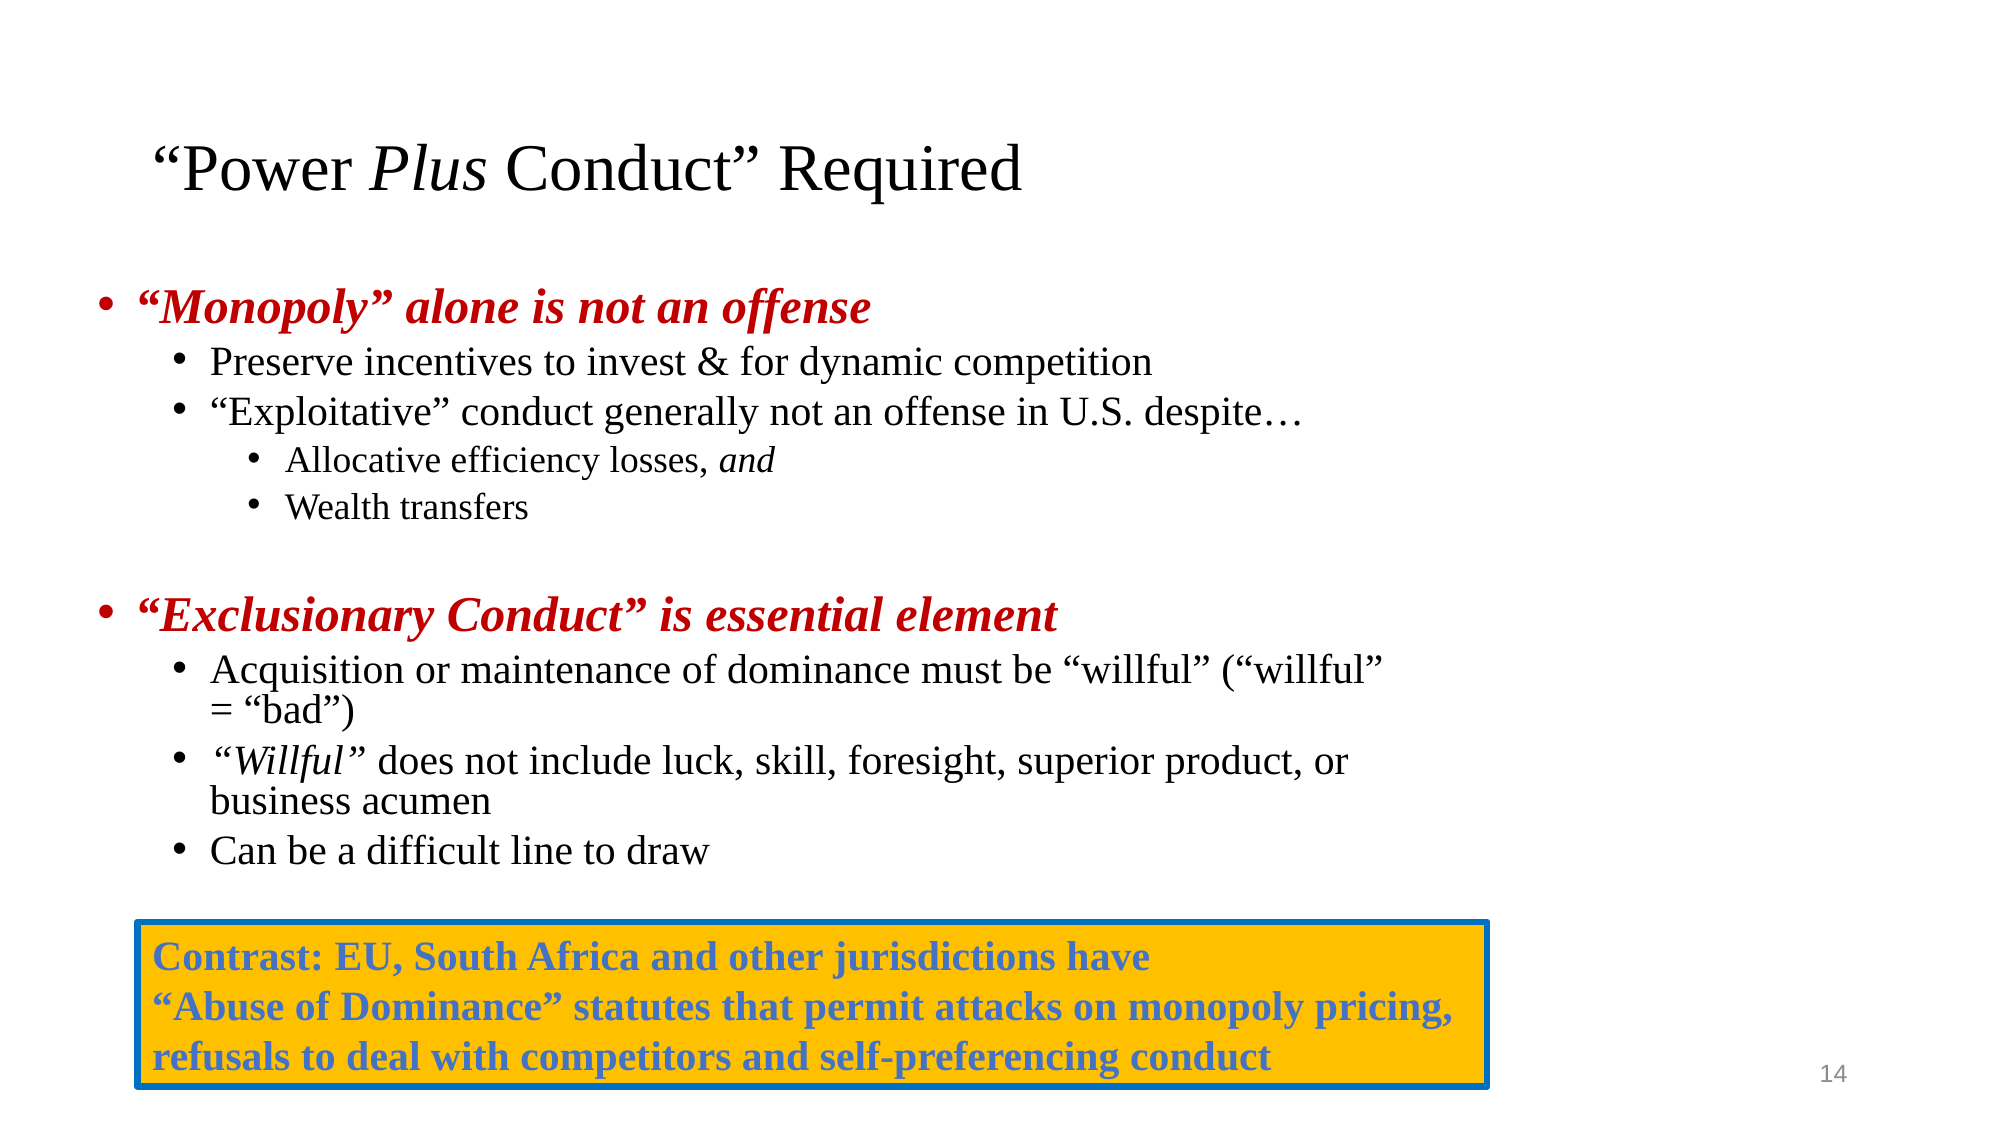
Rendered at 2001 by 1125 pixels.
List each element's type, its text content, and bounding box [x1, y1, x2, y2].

title “Power Plus Conduct” Required [137, 59, 1863, 278]
list “Monopoly” alone is not an offense Preserve incentives to invest & for dynamic competition “Exploitative” conduct generally not an offense in U.S. despite… Allocative efficiency losses, and Wealth transfers “Exclusionary Conduct” is essential element Acquisition or maintenance of dominance must be “willful” (“willful” = “bad”) “Willful” does not include luck, skill, foresight, superior product, or business acumen Can be a difficult line to draw [82, 277, 1433, 1077]
slide_number 14 [1412, 1042, 1863, 1103]
text_box [1399, 1024, 1713, 1100]
text_box Contrast: EU, South Africa and other jurisdictions have “Abuse of Dominance” statutes that permit attacks on monopoly pricing, refusals to deal with competitors and self-preferencing conduct [137, 921, 1488, 1087]
